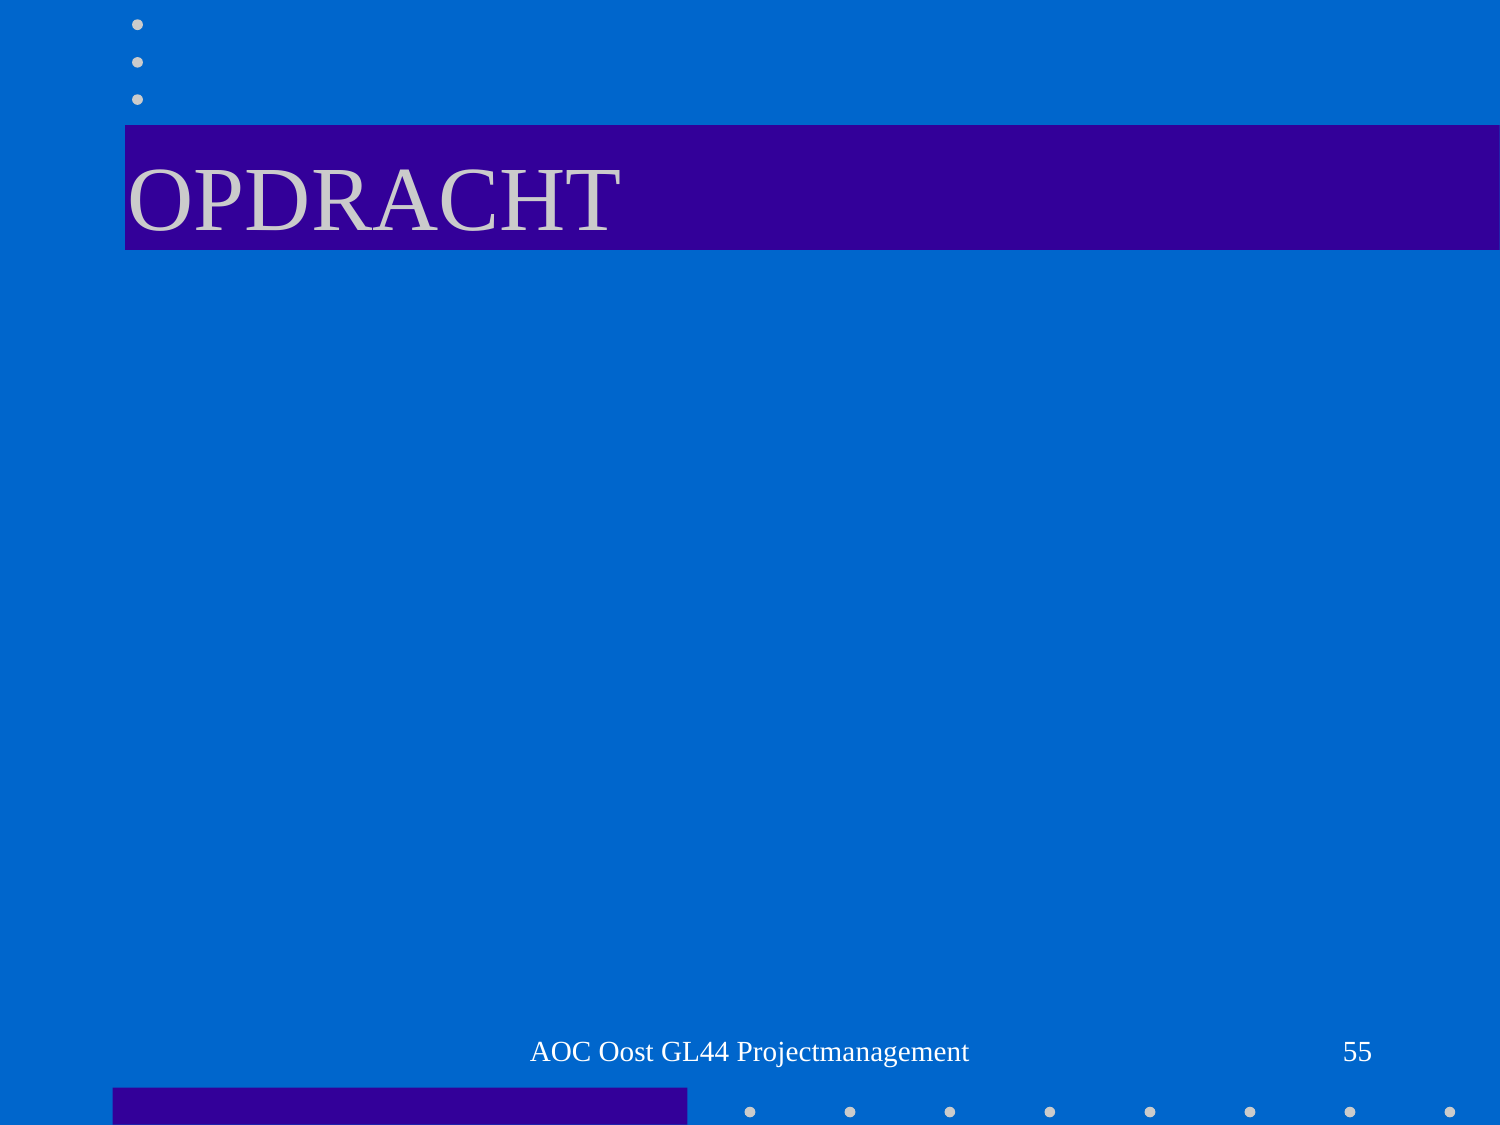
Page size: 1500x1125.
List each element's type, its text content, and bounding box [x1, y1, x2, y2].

title OPDRACHT [112, 99, 1388, 288]
footer AOC Oost GL44 Projectmanagement [512, 1012, 988, 1088]
slide_number 55 [1074, 1012, 1388, 1088]
